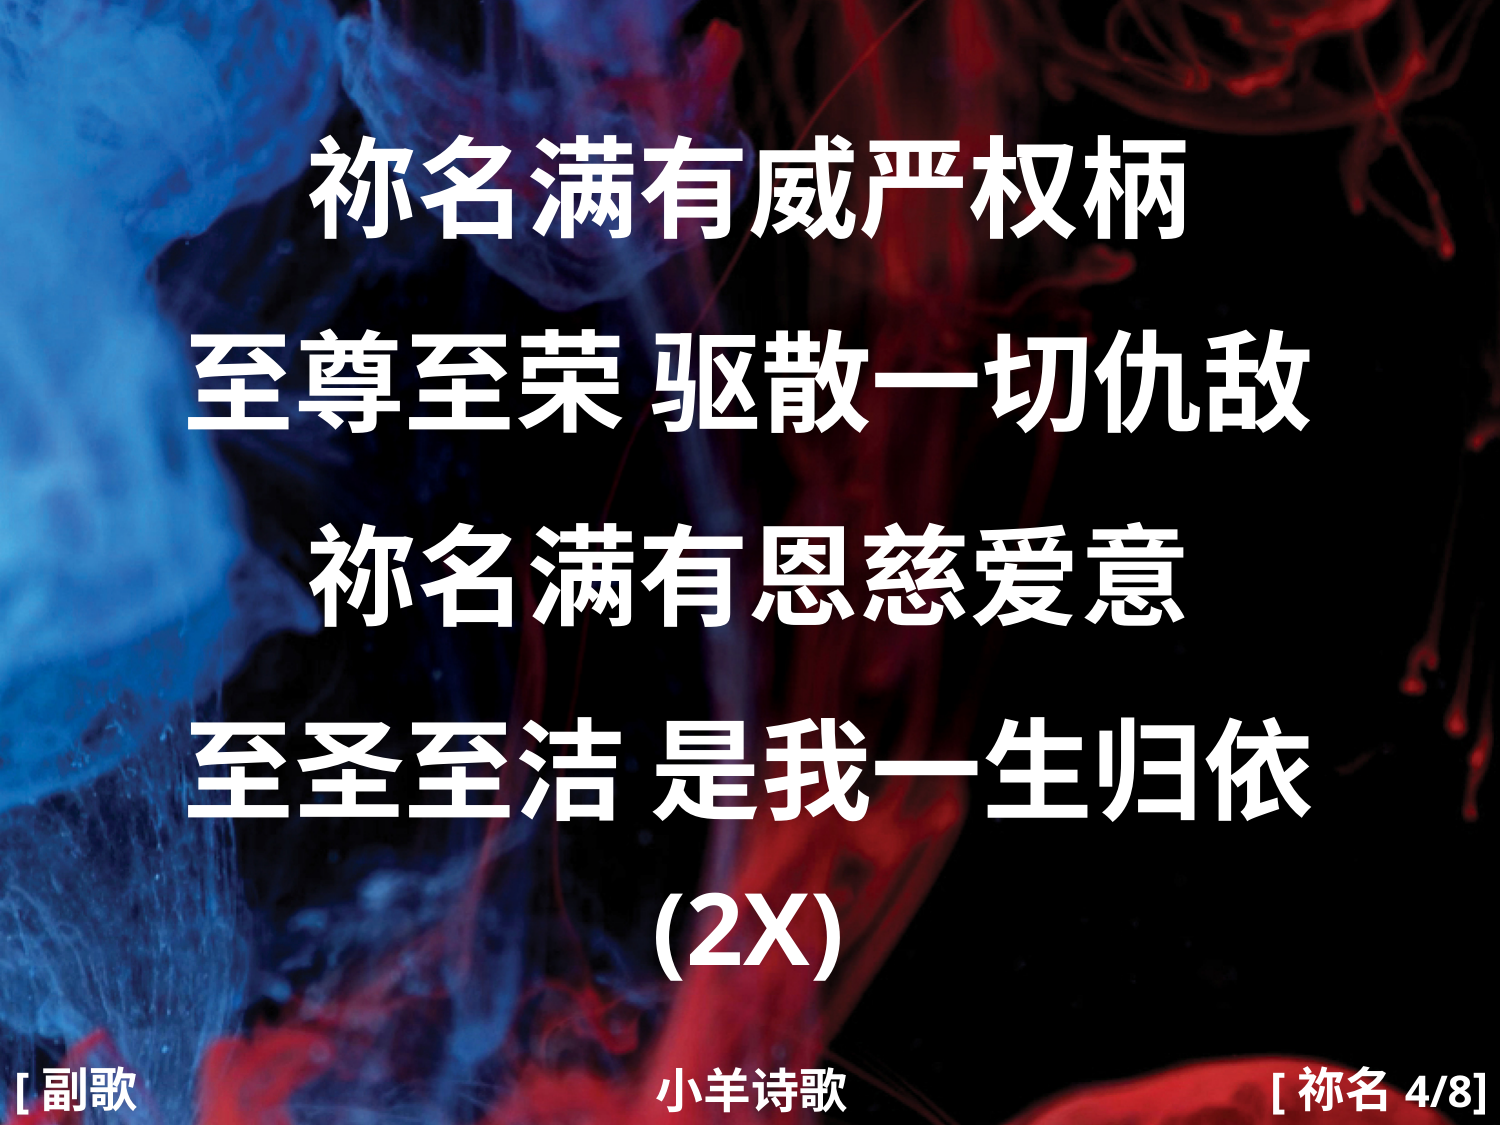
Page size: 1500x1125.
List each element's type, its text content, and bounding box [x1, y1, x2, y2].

subtitle 小羊诗歌 [205, 1053, 1219, 1125]
text_box 祢名满有威严权柄 至尊至荣 驱散一切仇敌 祢名满有恩慈爱意 至圣至洁 是我一生归依 (2X) [0, 137, 1499, 931]
text_box [副歌2X] [0, 1052, 205, 1125]
text_box [祢名4/8] [1219, 1052, 1500, 1125]
picture [0, 0, 1500, 1053]
